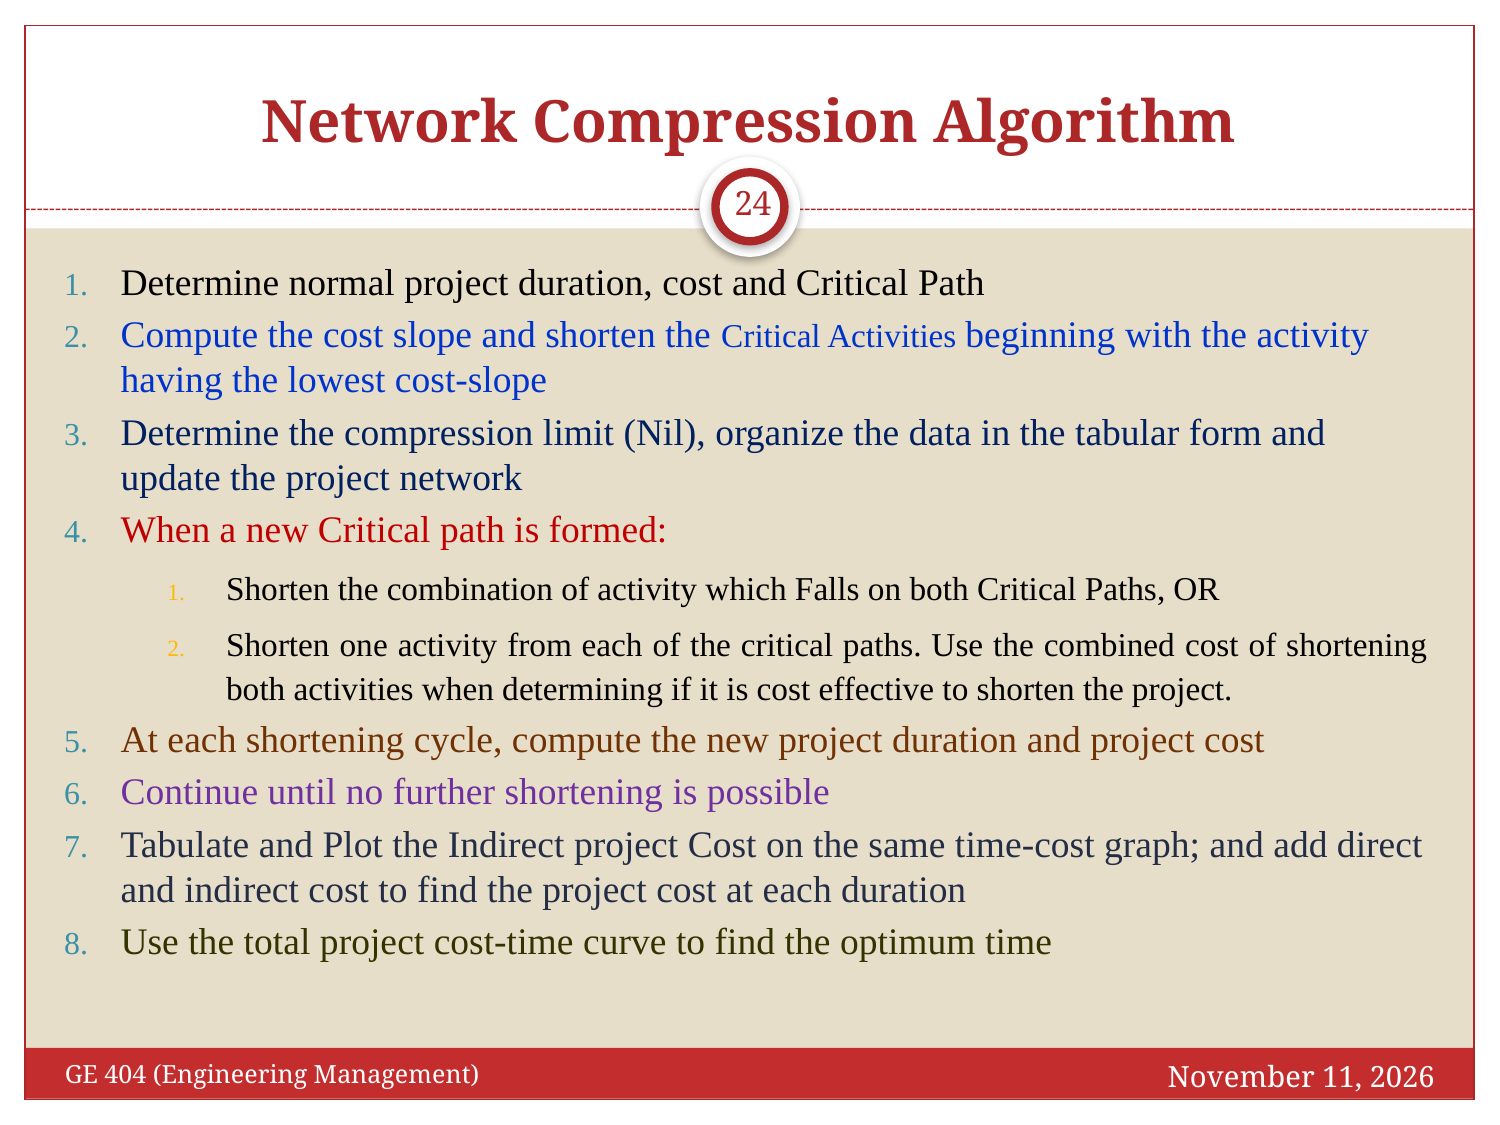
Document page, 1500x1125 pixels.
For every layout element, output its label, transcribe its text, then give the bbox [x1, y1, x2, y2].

slide_number 24 [715, 168, 791, 241]
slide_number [950, 1050, 1450, 1111]
footer GE 404 (Engineering Management) [50, 1051, 638, 1112]
title Network Compression Algorithm [49, 37, 1450, 162]
list Determine normal project duration, cost and Critical Path Compute the cost slope and shorten the Critical Activities beginning with the activity having the lowest cost-slope Determine the compression limit (Nil), organize the data in the tabular form and update the project network When a new Critical path is formed: Shorten the combination of activity which Falls on both Critical Paths, OR Shorten one activity from each of the critical paths. Use the combined cost of shortening both activities when determining if it is cost effective to shorten the project. At each shortening cycle, compute the new project duration and project cost Continue until no further shortening is possible Tabulate and Plot the Indirect project Cost on the same time-cost graph; and add direct and indirect cost to find the project cost at each duration Use the total project cost-time curve to find the optimum time [49, 250, 1445, 1001]
